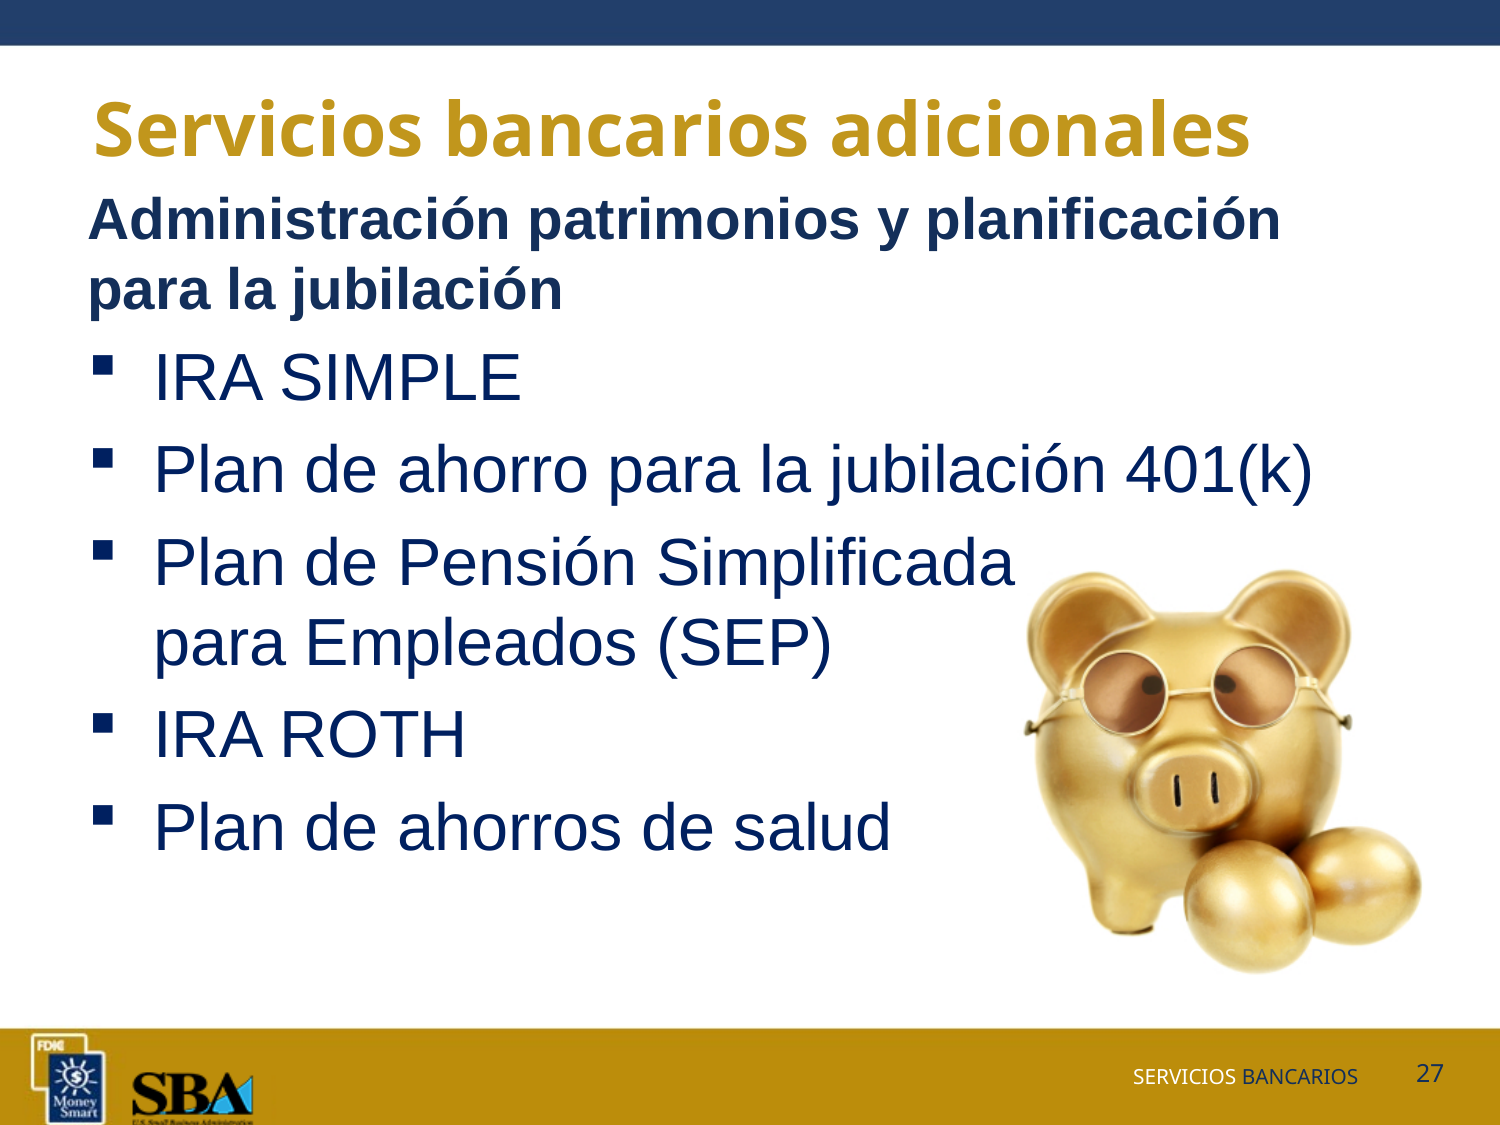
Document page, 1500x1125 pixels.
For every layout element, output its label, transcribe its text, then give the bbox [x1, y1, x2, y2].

title Servicios bancarios adicionales [93, 81, 1444, 182]
list Administración patrimonios y planificación para la jubilación IRA SIMPLE Plan de ahorro para la jubilación 401(k) Plan de Pensión Simplificada para Empleados (SEP) IRA ROTH Plan de ahorros de salud [87, 181, 1423, 882]
picture [0, 0, 1500, 1125]
